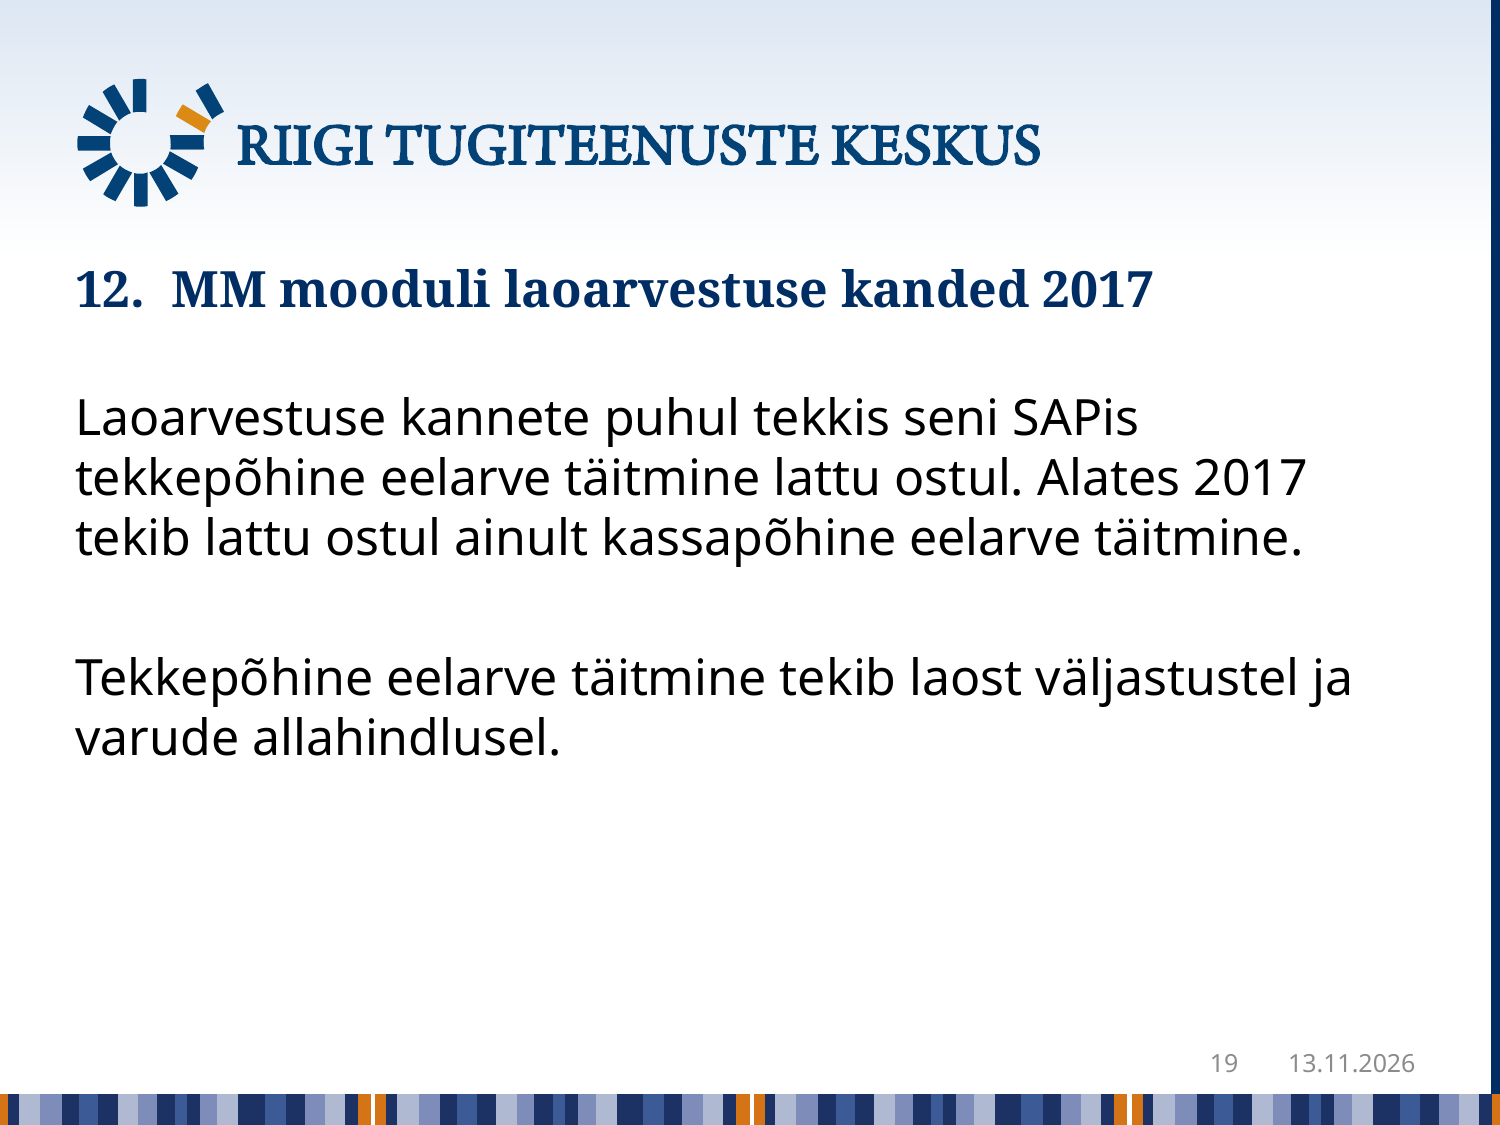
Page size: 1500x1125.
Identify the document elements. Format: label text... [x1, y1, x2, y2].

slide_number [1269, 1035, 1431, 1095]
list Laoarvestuse kannete puhul tekkis seni SAPis tekkepõhine eelarve täitmine lattu ostul. Alates 2017 tekib lattu ostul ainult kassapõhine eelarve täitmine. Tekkepõhine eelarve täitmine tekib laost väljastustel ja varude allahindlusel. [75, 385, 1425, 1012]
title 12. MM mooduli laoarvestuse kanded 2017 [75, 257, 1425, 350]
slide_number 19 [1139, 1035, 1254, 1095]
